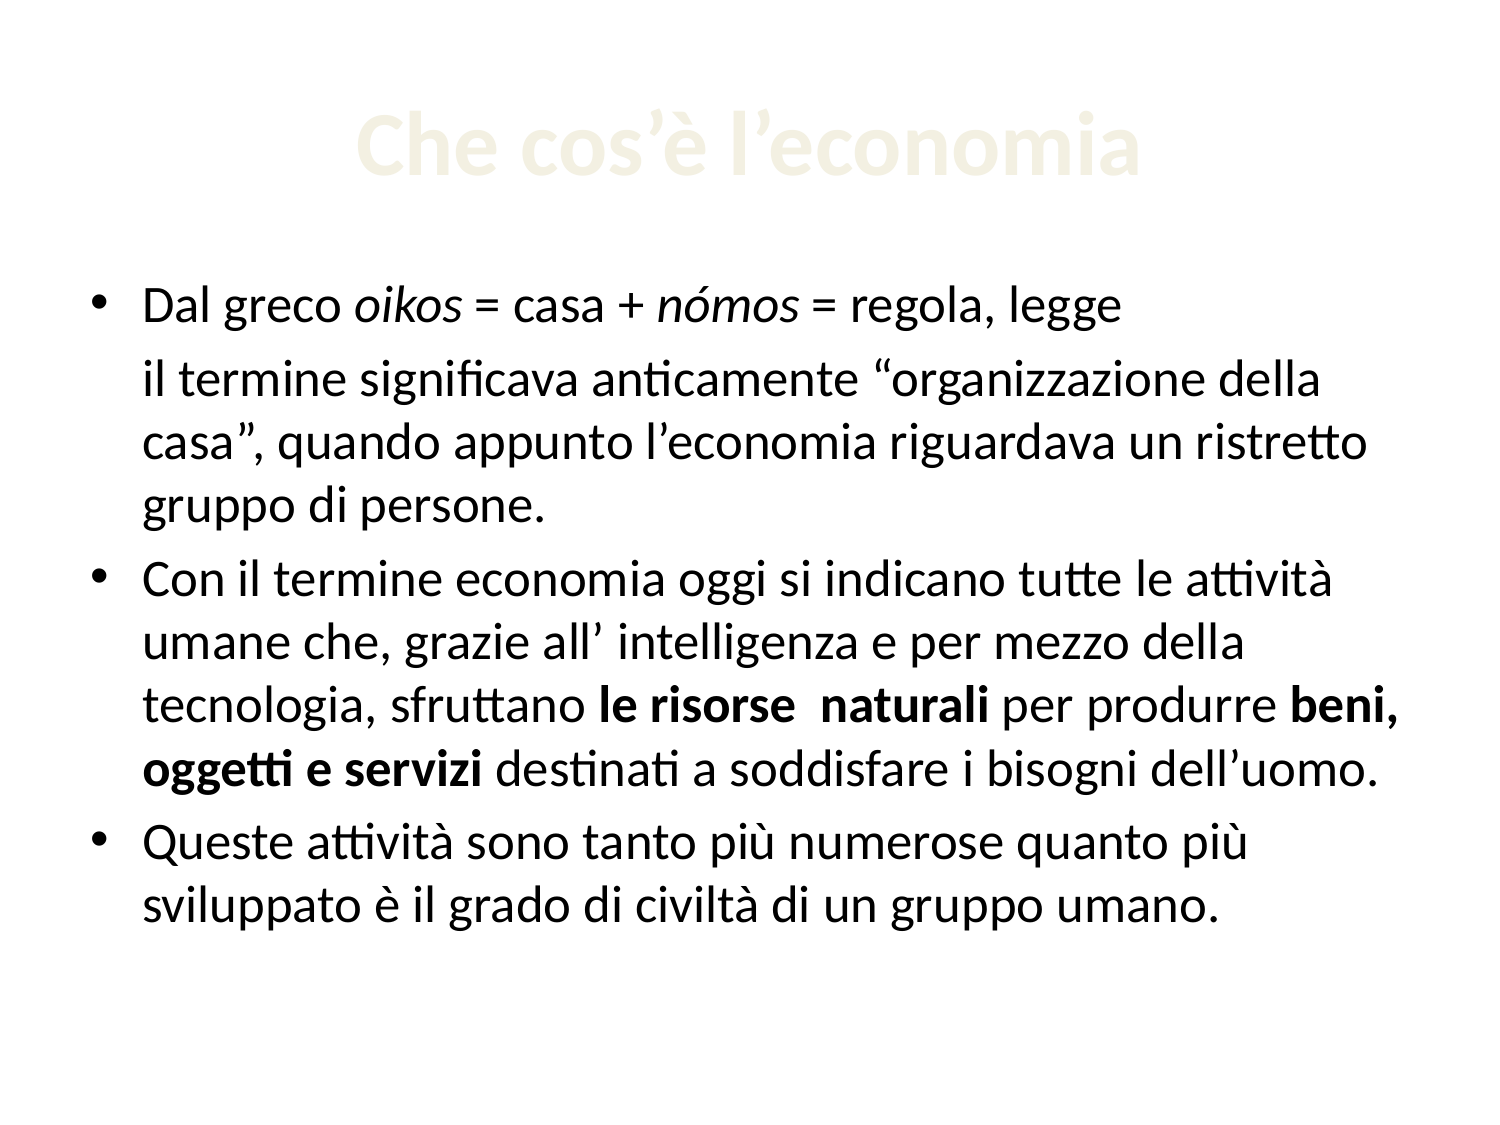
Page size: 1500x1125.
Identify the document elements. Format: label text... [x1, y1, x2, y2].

list Dal greco oikos = casa + nómos = regola, legge il termine significava anticamente “organizzazione della casa”, quando appunto l’economia riguardava un ristretto gruppo di persone. Con il termine economia oggi si indicano tutte le attività umane che, grazie all’ intelligenza e per mezzo della tecnologia, sfruttano le risorse naturali per produrre beni, oggetti e servizi destinati a soddisfare i bisogni dell’uomo. Queste attività sono tanto più numerose quanto più sviluppato è il grado di civiltà di un gruppo umano. [75, 262, 1425, 1005]
title Che cos’è l’economia [75, 45, 1425, 233]
